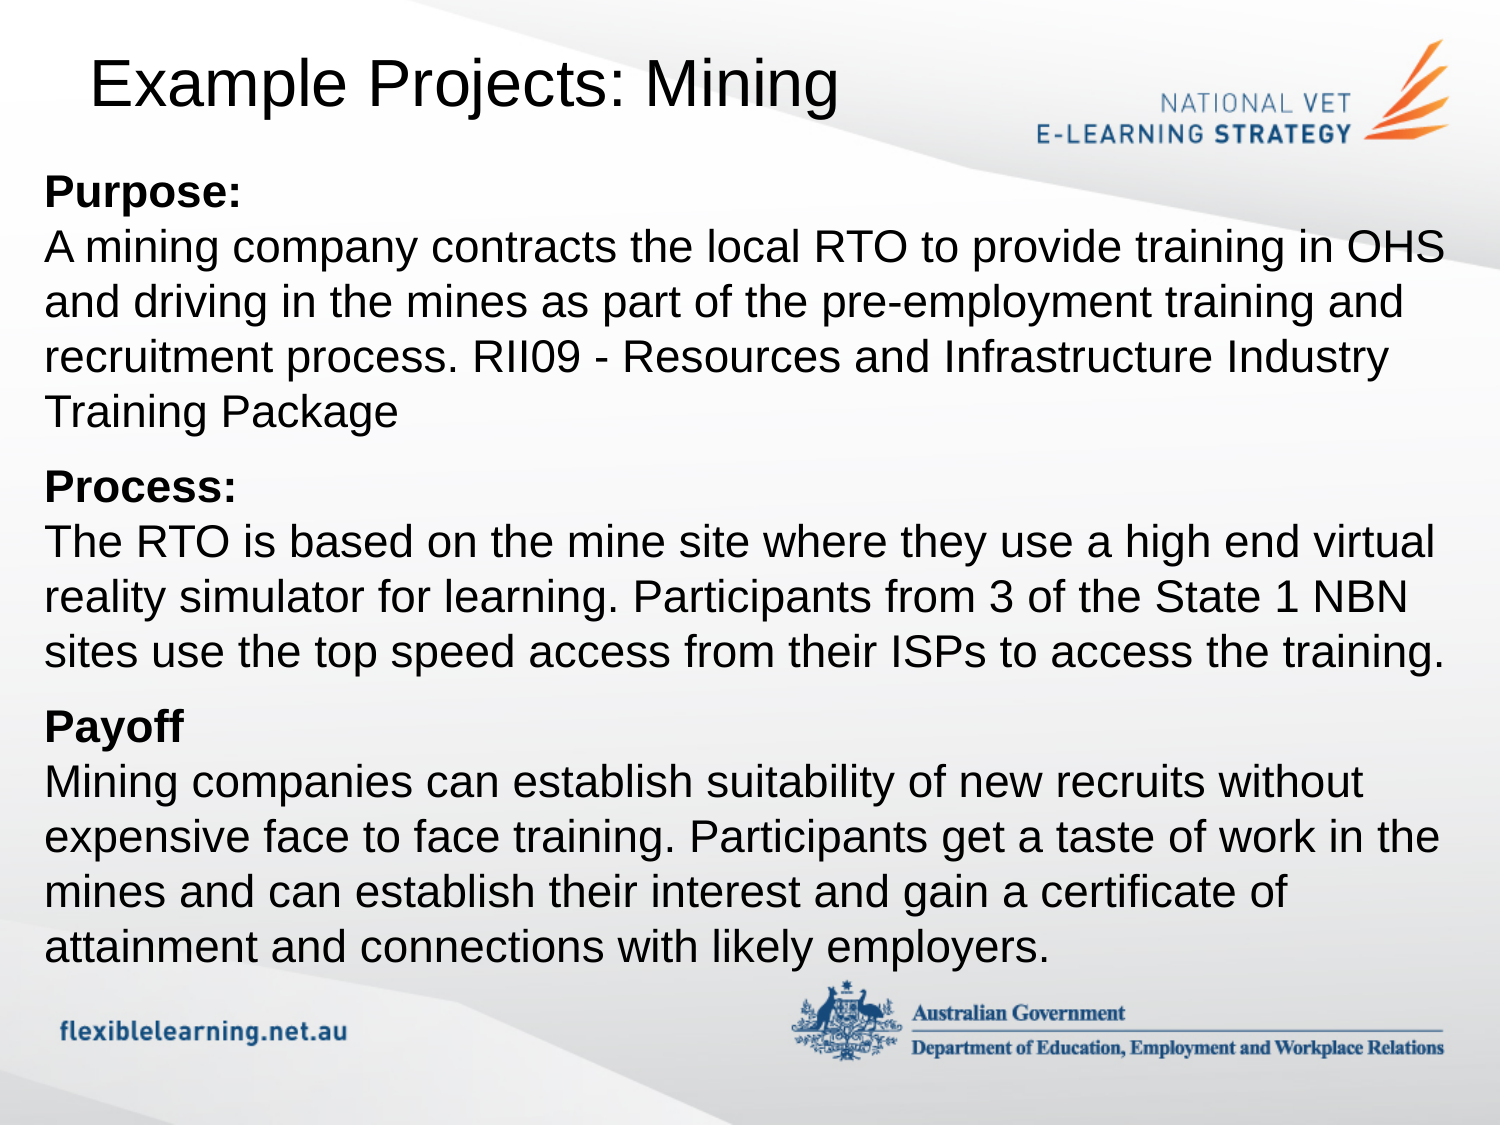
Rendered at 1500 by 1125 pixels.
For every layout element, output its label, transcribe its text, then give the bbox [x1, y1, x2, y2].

text_box [64, 979, 1415, 986]
text_box Example Projects: Mining [74, 32, 1425, 99]
picture [0, 0, 1500, 1125]
text_box Purpose: A mining company contracts the local RTO to provide training in OHS and driving in the mines as part of the pre-employment training and recruitment process. RII09 - Resources and Infrastructure Industry Training Package Process: The RTO is based on the mine site where they use a high end virtual reality simulator for learning. Participants from 3 of the State 1 NBN sites use the top speed access from their ISPs to access the training. Payoff Mining companies can establish suitability of new recruits without expensive face to face training. Participants get a taste of work in the mines and can establish their interest and gain a certificate of attainment and connections with likely employers. [29, 99, 1498, 979]
